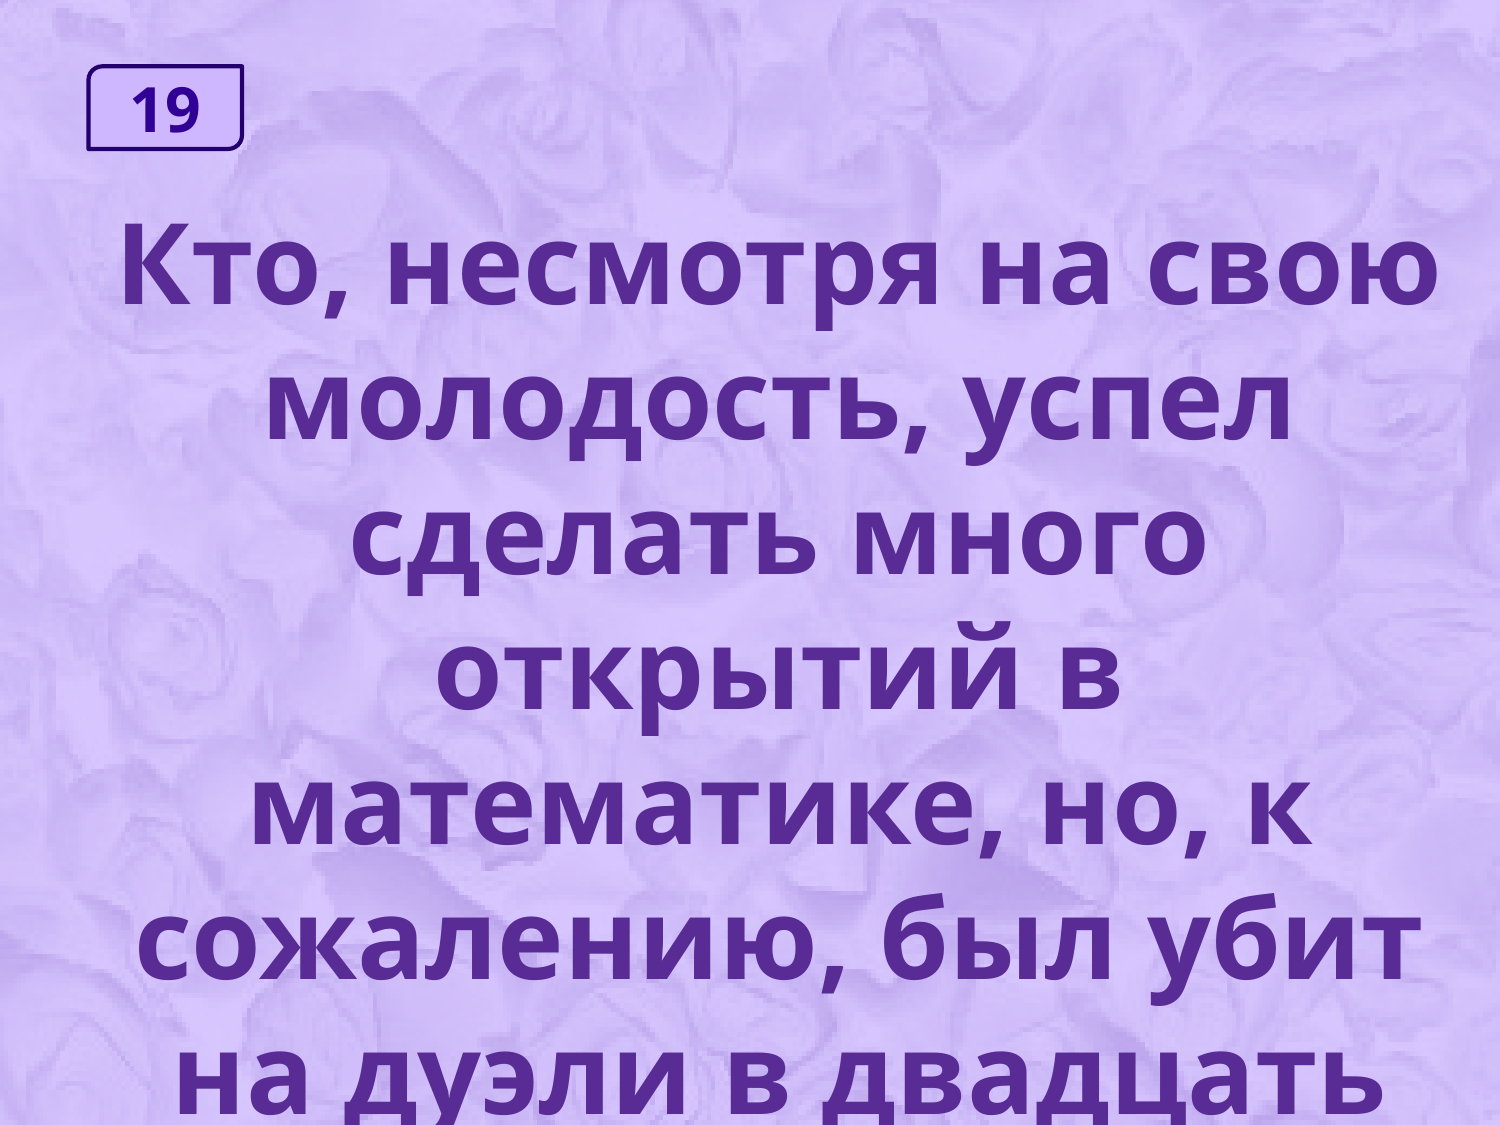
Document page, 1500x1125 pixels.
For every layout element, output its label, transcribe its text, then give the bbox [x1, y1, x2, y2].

text_box Кто, несмотря на свою молодость, успел сделать много открытий в математике, но, к сожалению, был убит на дуэли в двадцать лет? [88, 184, 1471, 1125]
text_box 19 [86, 64, 245, 152]
